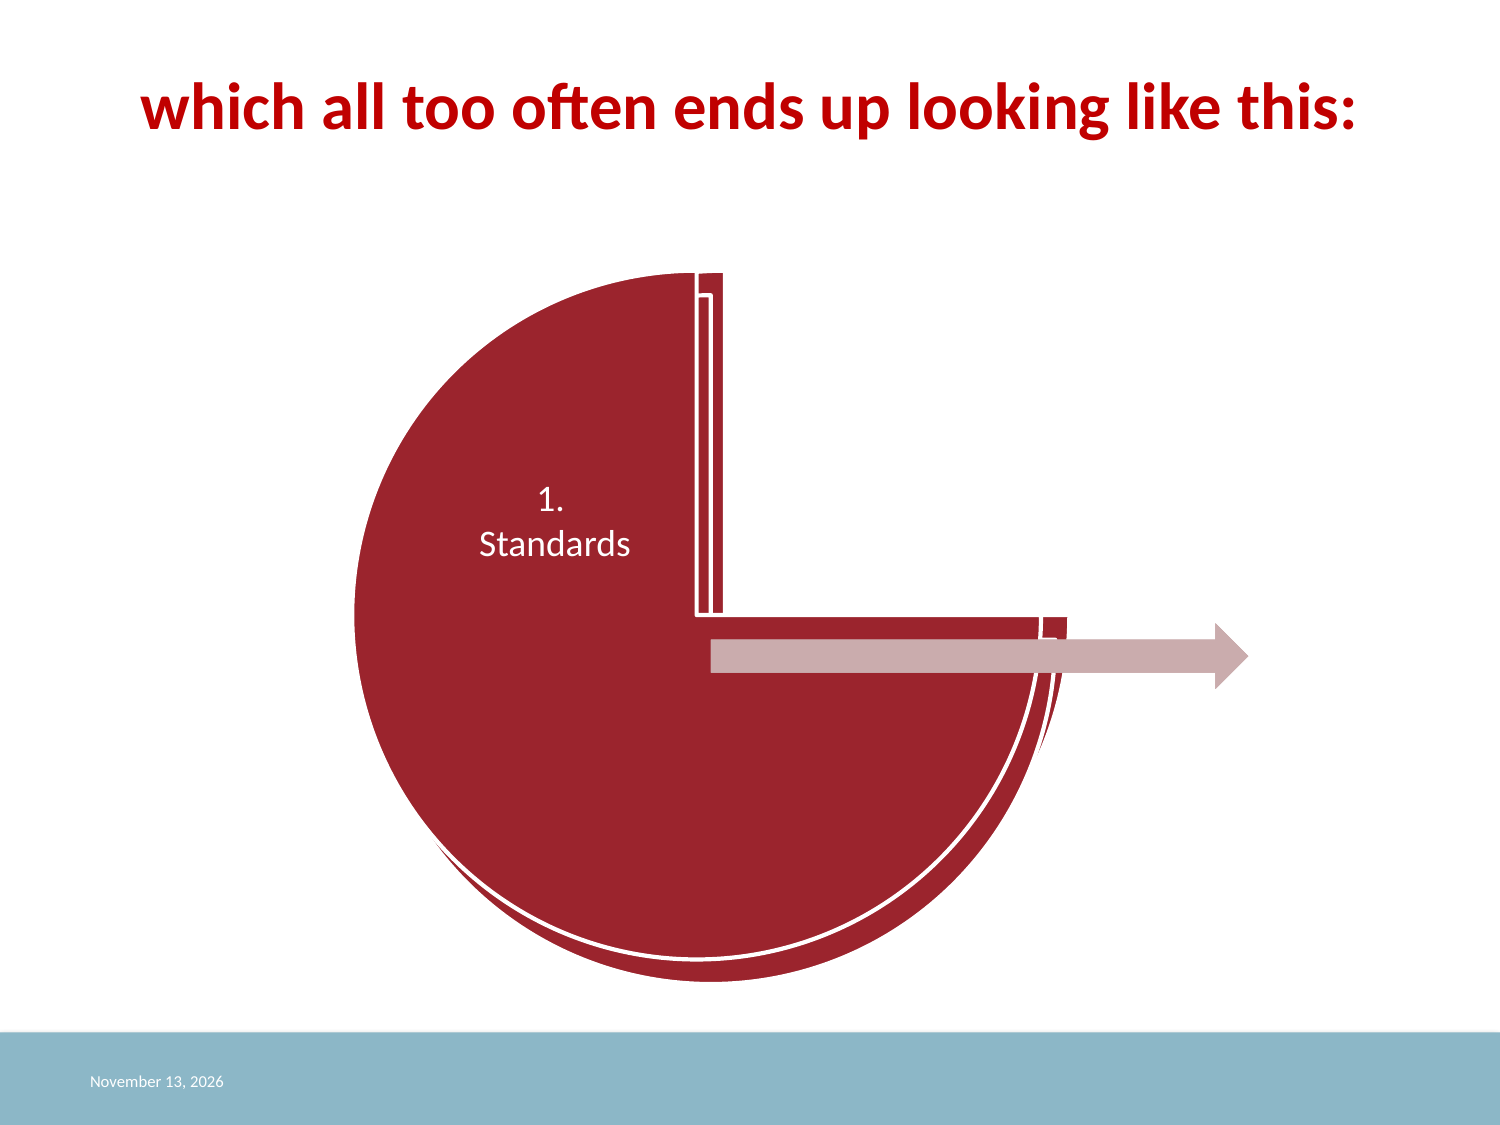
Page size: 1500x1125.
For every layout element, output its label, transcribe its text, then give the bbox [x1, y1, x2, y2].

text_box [173, 159, 1249, 981]
title which all too often ends up looking like this: [0, 0, 1500, 146]
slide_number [75, 1051, 425, 1112]
